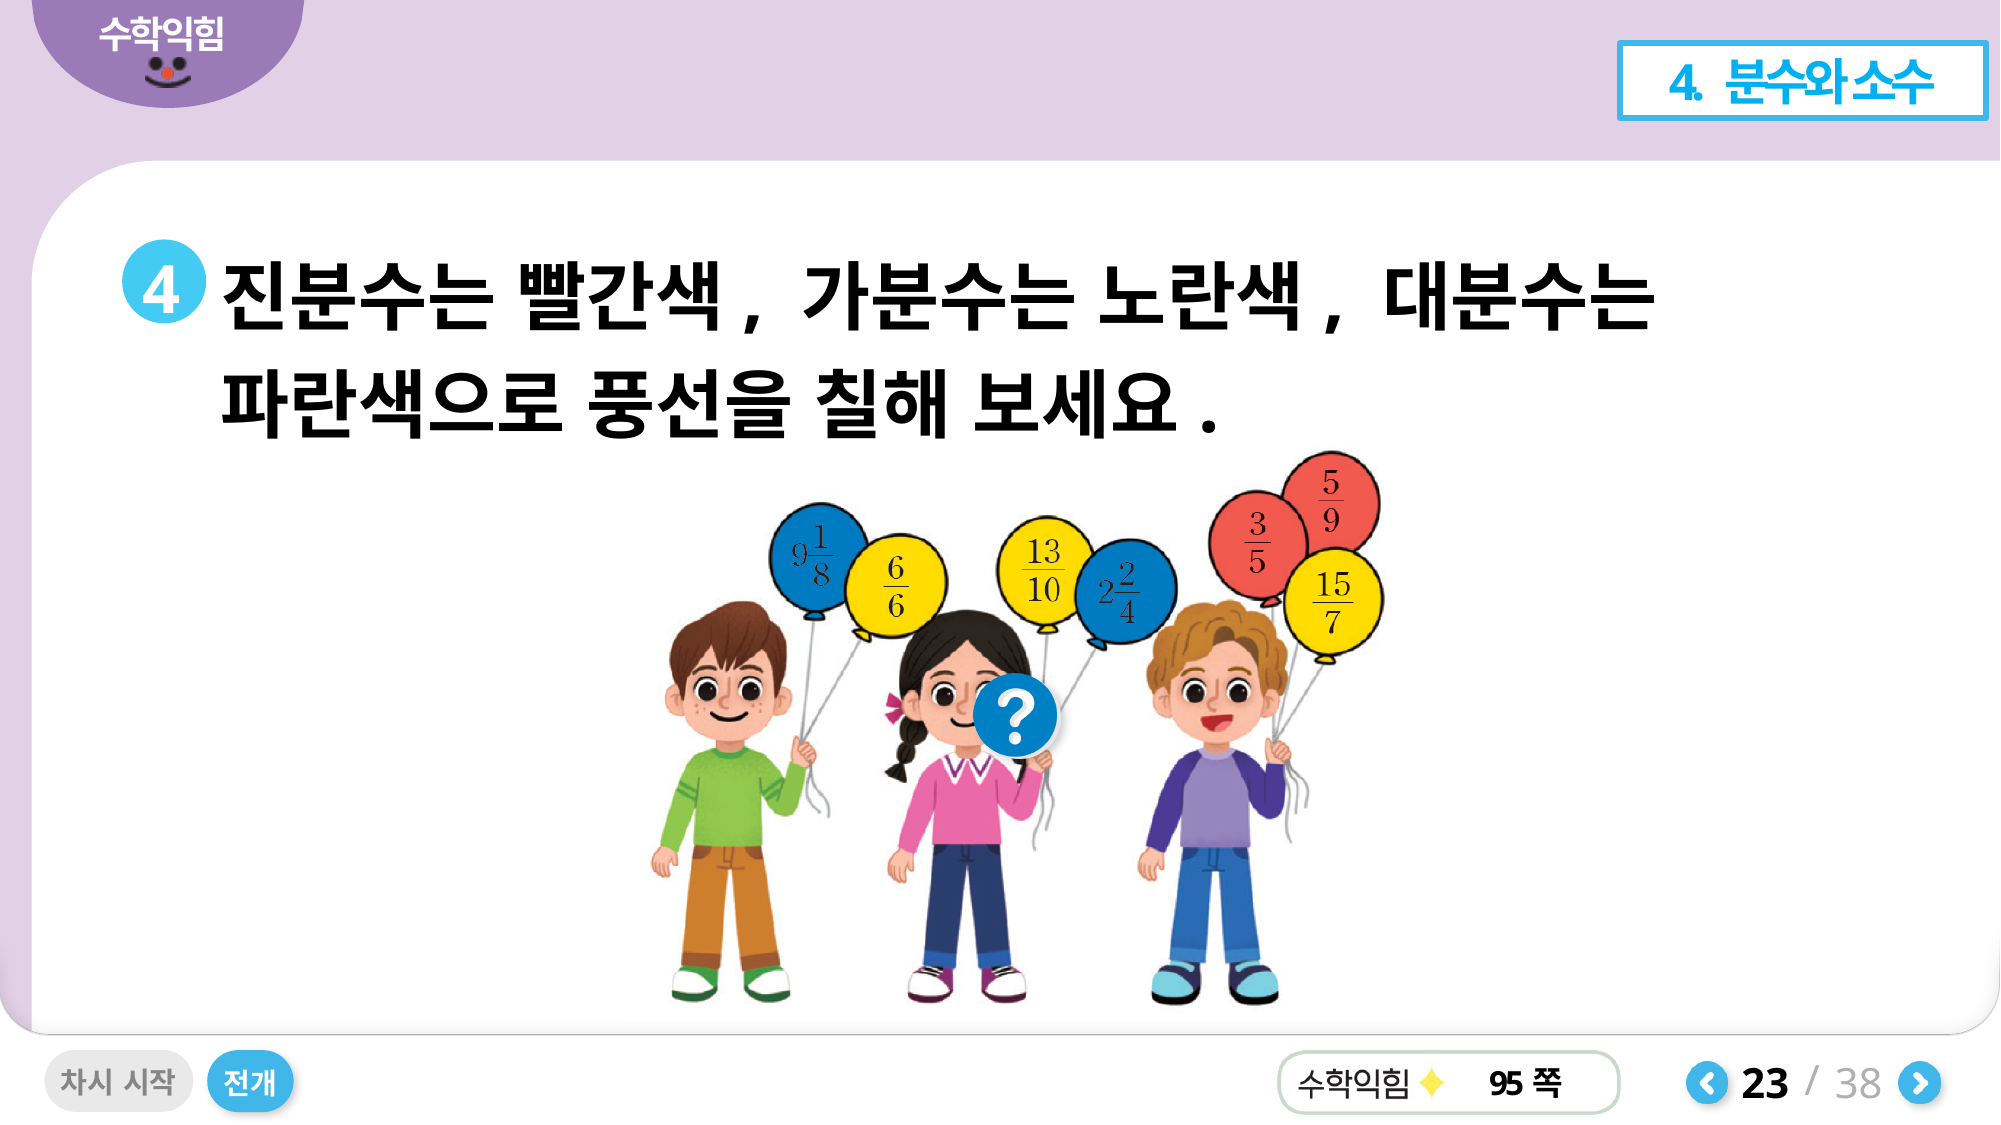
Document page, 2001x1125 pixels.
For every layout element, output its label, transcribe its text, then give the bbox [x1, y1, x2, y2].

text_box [1276, 1049, 1621, 1116]
picture [0, 438, 2000, 1125]
text_box 4. 분수와 소수 [1619, 43, 1987, 118]
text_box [38, 1048, 297, 1114]
text_box 진분수는 빨간색, 가분수는 노란색, 대분수는 파란색으로 풍선을 칠해 보세요. [220, 231, 1899, 382]
text_box 4 [122, 239, 207, 324]
picture [145, 57, 191, 88]
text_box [1685, 1061, 1941, 1104]
